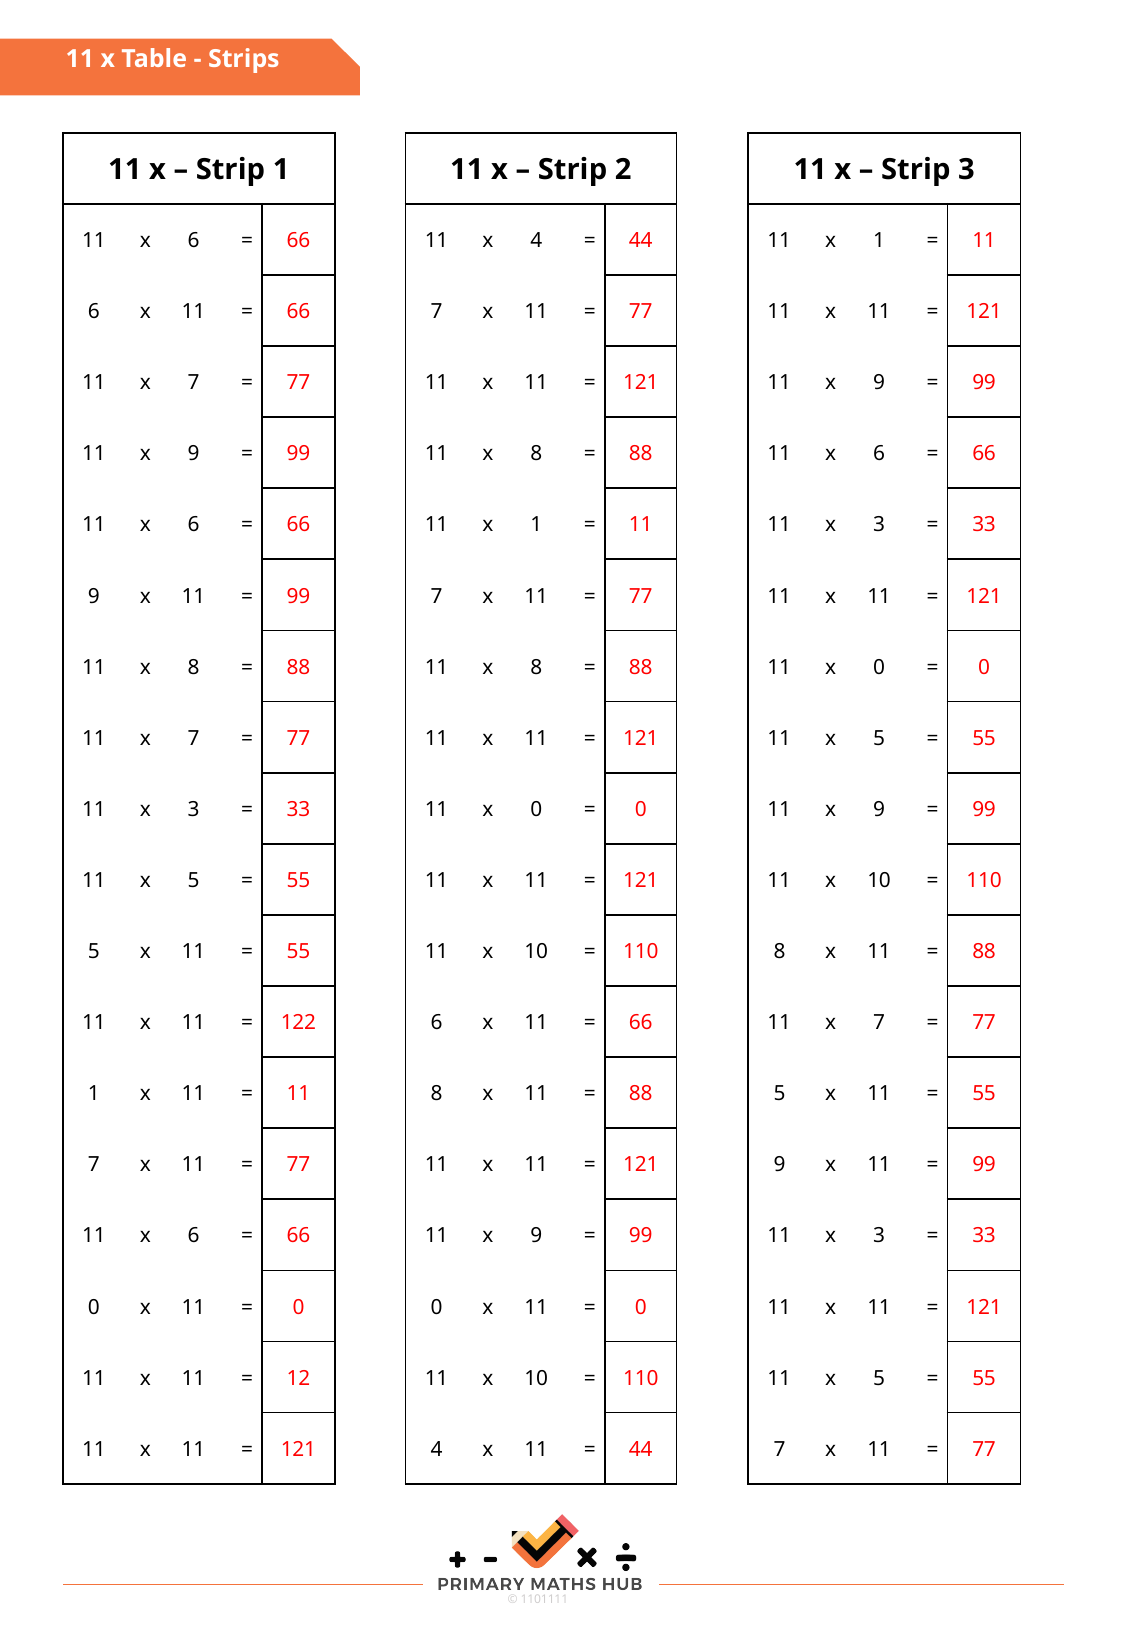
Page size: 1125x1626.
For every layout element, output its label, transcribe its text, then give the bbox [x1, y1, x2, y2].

table_cell 11 [749, 205, 810, 275]
table_cell x [810, 1270, 846, 1341]
table_cell = [912, 844, 947, 915]
table_cell x [810, 205, 846, 275]
table_cell = [912, 417, 947, 488]
table_cell 11 [161, 1128, 226, 1199]
table_cell 99 [948, 1129, 1020, 1198]
table_cell 11 [161, 1341, 226, 1413]
table_cell = [226, 1199, 261, 1270]
table_cell 4 [406, 1413, 468, 1483]
table_cell 11 [406, 417, 468, 488]
table_cell 77 [263, 702, 334, 772]
table_cell x [125, 346, 161, 417]
table_cell x [125, 1128, 161, 1199]
table_cell x [810, 1128, 846, 1199]
table_cell x [468, 1270, 503, 1341]
table_cell x [468, 1341, 503, 1413]
table_cell 99 [606, 1200, 676, 1270]
table_cell 4 [503, 205, 569, 275]
table_cell = [912, 275, 947, 346]
table_cell = [226, 1128, 261, 1199]
table_cell 88 [263, 631, 334, 701]
table_cell = [226, 417, 261, 488]
table_cell 1 [846, 205, 912, 275]
table_cell 11 [64, 488, 125, 559]
table_cell 11 [503, 1128, 569, 1199]
table_cell 33 [263, 774, 334, 843]
table_cell = [912, 915, 947, 986]
table_cell = [569, 630, 604, 702]
table_cell = [912, 1128, 947, 1199]
table_cell 5 [846, 702, 912, 773]
table_cell 11 [503, 702, 569, 773]
table_cell 77 [606, 276, 676, 345]
table_header 11 x – Strip 3 [749, 134, 1020, 203]
table_cell 0 [846, 630, 912, 702]
table_cell 5 [64, 915, 125, 986]
table_cell = [226, 915, 261, 986]
table_cell 11 [406, 1199, 468, 1270]
table_cell 7 [161, 702, 226, 773]
table_cell 6 [406, 986, 468, 1057]
table_cell = [569, 1413, 604, 1483]
table_cell 11 [263, 1058, 334, 1127]
table_cell 9 [749, 1128, 810, 1199]
table_cell x [468, 844, 503, 915]
table_cell x [468, 1057, 503, 1128]
table_cell 11 [161, 915, 226, 986]
table_cell 7 [749, 1413, 810, 1483]
table_cell 77 [948, 1413, 1020, 1483]
table_cell 6 [161, 1199, 226, 1270]
table_cell 11 [846, 1270, 912, 1341]
table_cell = [569, 275, 604, 346]
table_cell = [226, 275, 261, 346]
table_cell 0 [503, 773, 569, 844]
table_cell 1 [503, 488, 569, 559]
table_cell x [810, 915, 846, 986]
table_cell 77 [263, 1129, 334, 1198]
table_cell 33 [948, 1200, 1020, 1270]
table_cell x [125, 915, 161, 986]
table_cell 11 [846, 1057, 912, 1128]
table_cell = [569, 702, 604, 773]
table_cell 1 [64, 1057, 125, 1128]
table_cell 11 [846, 559, 912, 630]
table_cell 33 [948, 489, 1020, 558]
table_cell = [912, 986, 947, 1057]
table_cell x [125, 1270, 161, 1341]
table_cell x [125, 844, 161, 915]
table_cell 6 [846, 417, 912, 488]
table_cell x [125, 702, 161, 773]
table_cell 7 [406, 559, 468, 630]
table_cell 6 [161, 488, 226, 559]
table_header 11 x – Strip 2 [406, 134, 676, 203]
table_cell x [810, 488, 846, 559]
table_cell 3 [846, 1199, 912, 1270]
table_cell 88 [606, 418, 676, 487]
table_cell x [810, 844, 846, 915]
table_cell = [912, 559, 947, 630]
table_cell 5 [846, 1341, 912, 1413]
table_cell 110 [948, 845, 1020, 914]
table_cell 11 [503, 559, 569, 630]
table_cell x [468, 559, 503, 630]
table_cell x [468, 702, 503, 773]
table_cell 11 [846, 915, 912, 986]
table_header 11 x – Strip 1 [64, 134, 334, 203]
table_cell x [125, 986, 161, 1057]
table_cell 88 [948, 916, 1020, 985]
table_cell x [468, 205, 503, 275]
table_cell 66 [948, 418, 1020, 487]
table_cell 11 [64, 1199, 125, 1270]
table_cell 11 [64, 844, 125, 915]
table_cell 7 [161, 346, 226, 417]
table_cell = [226, 1341, 261, 1413]
table_cell x [468, 915, 503, 986]
table_cell 99 [948, 774, 1020, 843]
table_cell = [226, 346, 261, 417]
table_cell 88 [606, 631, 676, 701]
table_cell 11 [64, 346, 125, 417]
table_cell 11 [406, 346, 468, 417]
table_cell 121 [948, 1271, 1020, 1341]
table_cell x [810, 1199, 846, 1270]
table_cell 11 [749, 773, 810, 844]
table_cell = [226, 986, 261, 1057]
table_cell = [569, 986, 604, 1057]
table_cell 11 [749, 702, 810, 773]
table_cell 110 [606, 1342, 676, 1412]
table_cell 9 [503, 1199, 569, 1270]
table_cell 7 [846, 986, 912, 1057]
table_cell 8 [749, 915, 810, 986]
table_cell = [912, 773, 947, 844]
table_cell 55 [948, 702, 1020, 772]
table_cell 121 [948, 560, 1020, 630]
table_cell 11 [948, 205, 1020, 274]
table_cell x [125, 488, 161, 559]
table_cell 7 [64, 1128, 125, 1199]
table_cell x [810, 417, 846, 488]
table_cell 99 [263, 560, 334, 630]
table_cell x [468, 986, 503, 1057]
table_cell 11 [749, 1270, 810, 1341]
table_cell 3 [161, 773, 226, 844]
table_cell 11 [749, 986, 810, 1057]
picture [432, 1512, 648, 1597]
table_cell = [226, 844, 261, 915]
table_cell = [226, 205, 261, 275]
text_box 11 x Table - Strips [0, 37, 361, 97]
table_cell 11 [846, 1128, 912, 1199]
table_cell x [810, 1413, 846, 1483]
table_cell 10 [503, 915, 569, 986]
table_cell = [226, 1413, 261, 1483]
table_cell x [468, 1413, 503, 1483]
table_cell 11 [503, 1270, 569, 1341]
table_cell 6 [64, 275, 125, 346]
table_cell 11 [749, 346, 810, 417]
table_cell 11 [406, 205, 468, 275]
table_cell x [125, 1341, 161, 1413]
table_cell 11 [749, 488, 810, 559]
table_cell 121 [606, 347, 676, 416]
table_cell x [125, 417, 161, 488]
table_cell = [569, 488, 604, 559]
table_cell 3 [846, 488, 912, 559]
table_cell 11 [503, 1057, 569, 1128]
table_cell x [125, 1057, 161, 1128]
table_cell 11 [406, 1341, 468, 1413]
table_cell 66 [263, 205, 334, 274]
table_cell 11 [406, 630, 468, 702]
table_cell 6 [161, 205, 226, 275]
table_cell x [468, 1128, 503, 1199]
table_cell 11 [846, 1413, 912, 1483]
table_cell 11 [503, 346, 569, 417]
table_cell 99 [948, 347, 1020, 416]
table_cell = [226, 773, 261, 844]
table_cell = [569, 346, 604, 417]
table_cell 55 [948, 1058, 1020, 1127]
table_cell = [912, 1413, 947, 1483]
table_cell 11 [64, 702, 125, 773]
table_cell 0 [606, 1271, 676, 1341]
table_cell 11 [406, 844, 468, 915]
table_cell = [912, 1270, 947, 1341]
table_cell 66 [263, 276, 334, 345]
table_cell x [810, 275, 846, 346]
table_cell 121 [606, 845, 676, 914]
table_cell 99 [263, 418, 334, 487]
table_cell 9 [846, 346, 912, 417]
table_cell = [912, 1341, 947, 1413]
table_cell 9 [161, 417, 226, 488]
table_cell x [468, 346, 503, 417]
table_cell 11 [503, 275, 569, 346]
table_cell 9 [64, 559, 125, 630]
table_cell 55 [948, 1342, 1020, 1412]
table_cell 8 [503, 417, 569, 488]
table_cell 55 [263, 845, 334, 914]
table_cell 8 [406, 1057, 468, 1128]
table_cell x [468, 417, 503, 488]
text_box © 1101111 [429, 1584, 646, 1614]
table_cell 11 [406, 915, 468, 986]
table_cell 11 [64, 1341, 125, 1413]
table_cell = [226, 1270, 261, 1341]
table_cell 44 [606, 1413, 676, 1483]
table_cell = [226, 1057, 261, 1128]
table_cell 11 [749, 559, 810, 630]
table_cell 55 [263, 916, 334, 985]
table_cell x [810, 630, 846, 702]
table_cell 11 [749, 417, 810, 488]
table_cell = [912, 488, 947, 559]
table_cell 11 [406, 702, 468, 773]
table_cell x [125, 1413, 161, 1483]
table_cell 12 [263, 1342, 334, 1412]
table_cell 0 [406, 1270, 468, 1341]
table_cell x [810, 1057, 846, 1128]
table_cell = [912, 1199, 947, 1270]
table_cell x [125, 773, 161, 844]
table_cell 0 [606, 774, 676, 843]
table_cell 8 [503, 630, 569, 702]
table_cell 66 [606, 987, 676, 1056]
table_cell 11 [64, 773, 125, 844]
table_cell 77 [606, 560, 676, 630]
table_cell 44 [606, 205, 676, 274]
table_cell 11 [64, 1413, 125, 1483]
table_cell 121 [948, 276, 1020, 345]
table_cell 11 [749, 844, 810, 915]
table_cell 11 [161, 1057, 226, 1128]
table_cell 11 [161, 559, 226, 630]
table_cell 122 [263, 987, 334, 1056]
table_cell x [125, 630, 161, 702]
table_cell = [569, 1270, 604, 1341]
table_cell 11 [606, 489, 676, 558]
table_cell x [125, 559, 161, 630]
table_cell 11 [749, 1199, 810, 1270]
table_cell 10 [503, 1341, 569, 1413]
table_cell 11 [749, 630, 810, 702]
table_cell 5 [749, 1057, 810, 1128]
table_cell 11 [161, 275, 226, 346]
table_cell = [569, 1341, 604, 1413]
table_cell x [810, 1341, 846, 1413]
table_cell 11 [64, 205, 125, 275]
table_cell = [569, 844, 604, 915]
table_cell = [912, 702, 947, 773]
table_cell 5 [161, 844, 226, 915]
table_cell 0 [64, 1270, 125, 1341]
table_cell x [468, 1199, 503, 1270]
table_cell 11 [64, 417, 125, 488]
table_cell = [569, 915, 604, 986]
table_cell 11 [749, 1341, 810, 1413]
table_cell = [569, 1128, 604, 1199]
table_cell = [569, 559, 604, 630]
table_cell 11 [503, 844, 569, 915]
table_cell = [226, 702, 261, 773]
table_cell = [912, 630, 947, 702]
table_cell x [810, 559, 846, 630]
table_cell 11 [503, 1413, 569, 1483]
table_cell 11 [64, 986, 125, 1057]
table_cell 11 [64, 630, 125, 702]
table_cell = [569, 1057, 604, 1128]
table_cell = [912, 1057, 947, 1128]
table_cell 121 [263, 1413, 334, 1483]
table_cell x [125, 275, 161, 346]
table_cell = [912, 346, 947, 417]
table_cell 0 [263, 1271, 334, 1341]
table_cell 11 [406, 773, 468, 844]
table_cell 11 [161, 986, 226, 1057]
table_cell x [468, 488, 503, 559]
table_cell 0 [948, 631, 1020, 701]
table_cell 9 [846, 773, 912, 844]
table_cell = [226, 630, 261, 702]
table_cell 66 [263, 1200, 334, 1270]
table_cell 11 [749, 275, 810, 346]
table_cell = [569, 773, 604, 844]
table_cell 11 [161, 1413, 226, 1483]
table_cell x [468, 630, 503, 702]
table_cell x [468, 773, 503, 844]
table_cell 11 [406, 1128, 468, 1199]
table_cell 7 [406, 275, 468, 346]
table_cell = [569, 417, 604, 488]
table_cell = [569, 1199, 604, 1270]
table_cell = [226, 559, 261, 630]
table_cell x [810, 773, 846, 844]
table_cell x [810, 346, 846, 417]
table_cell = [569, 205, 604, 275]
table_cell 8 [161, 630, 226, 702]
table_cell = [226, 488, 261, 559]
table_cell 11 [406, 488, 468, 559]
table_cell x [125, 1199, 161, 1270]
table_cell x [125, 205, 161, 275]
table_cell 77 [263, 347, 334, 416]
table_cell 10 [846, 844, 912, 915]
table_cell 66 [263, 489, 334, 558]
table_cell = [912, 205, 947, 275]
table_cell 110 [606, 916, 676, 985]
table_cell 11 [846, 275, 912, 346]
table_cell 88 [606, 1058, 676, 1127]
table_cell 121 [606, 1129, 676, 1198]
table_cell 121 [606, 702, 676, 772]
table_cell 77 [948, 987, 1020, 1056]
table_cell x [810, 986, 846, 1057]
table_cell x [810, 702, 846, 773]
table_cell x [468, 275, 503, 346]
table_cell 11 [161, 1270, 226, 1341]
table_cell 11 [503, 986, 569, 1057]
